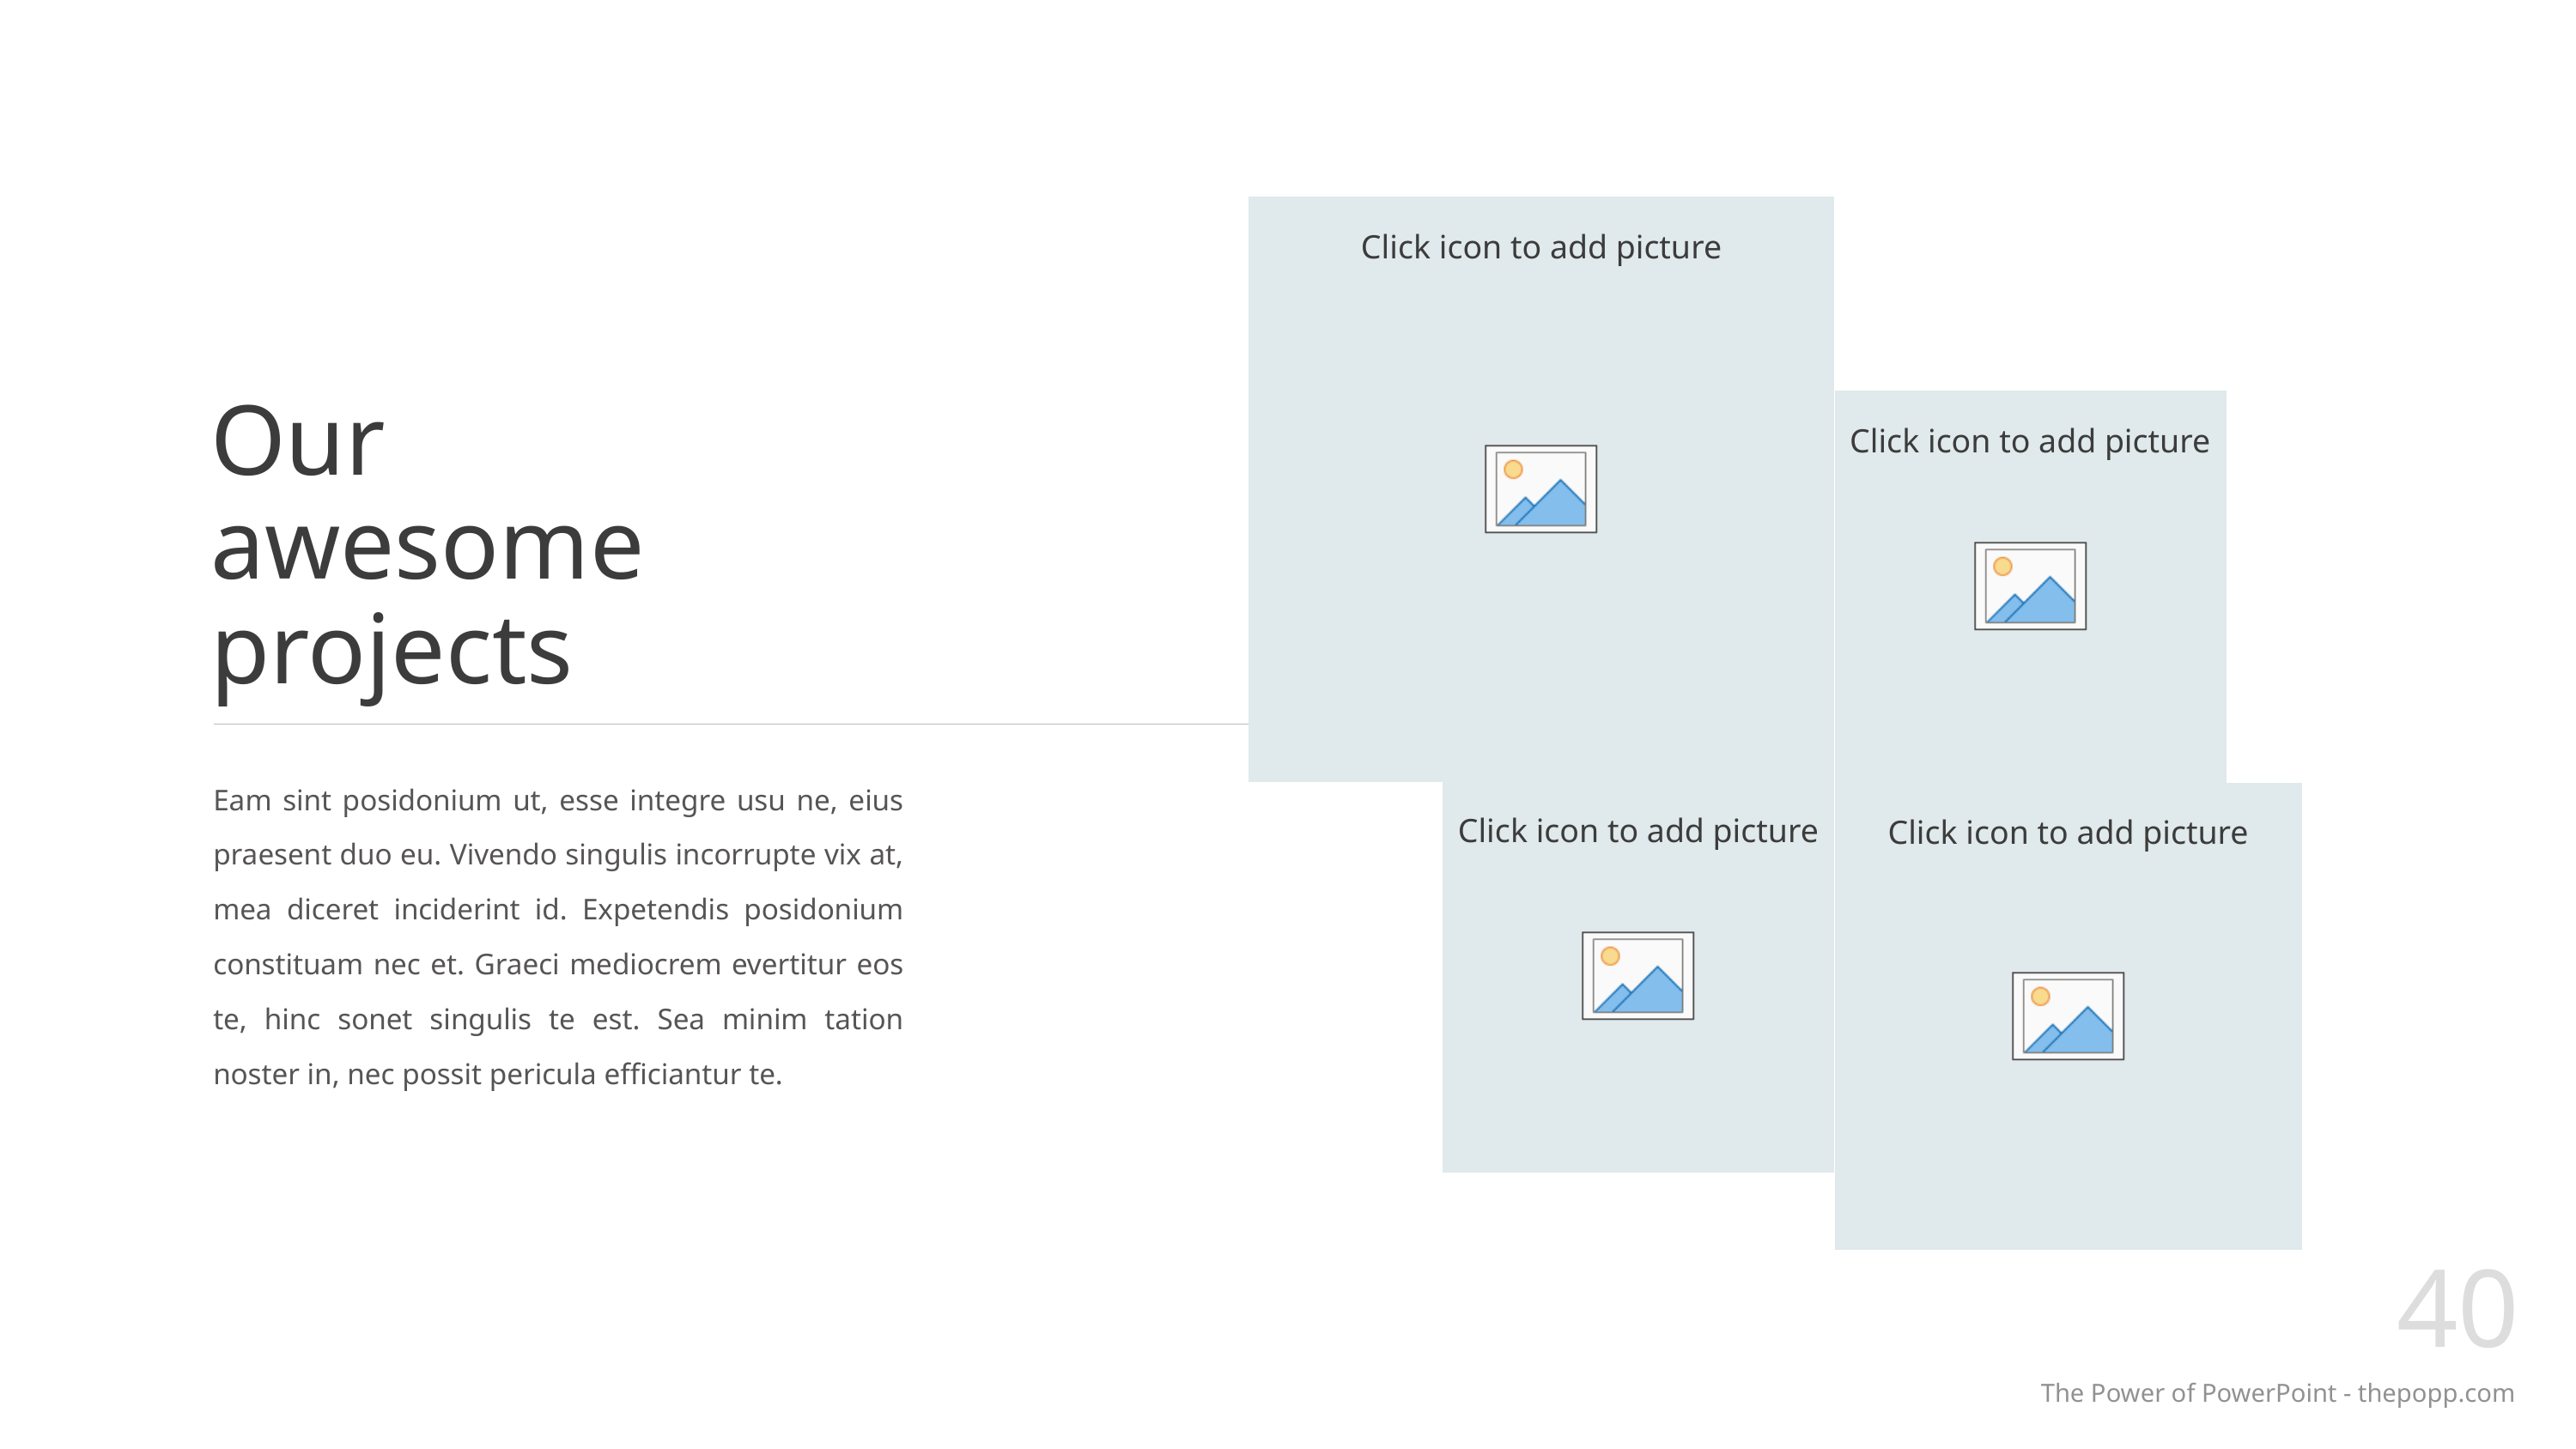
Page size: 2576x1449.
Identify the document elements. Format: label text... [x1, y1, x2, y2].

list Eam sint posidonium ut, esse integre usu ne, eius praesent duo eu. Vivendo singulis incorrupte vix at, mea diceret inciderint id. Expetendis posidonium constituam nec et. Graeci mediocrem evertitur eos te, hinc sonet singulis te est. Sea minim tation noster in, nec possit pericula efficiantur te. [200, 755, 918, 1181]
footer The Power of PowerPoint - thepopp.com [1573, 1354, 2529, 1432]
title Our awesome projects [197, 197, 918, 711]
picture [1249, 197, 2303, 1251]
slide_number 40 [2150, 1250, 2532, 1393]
